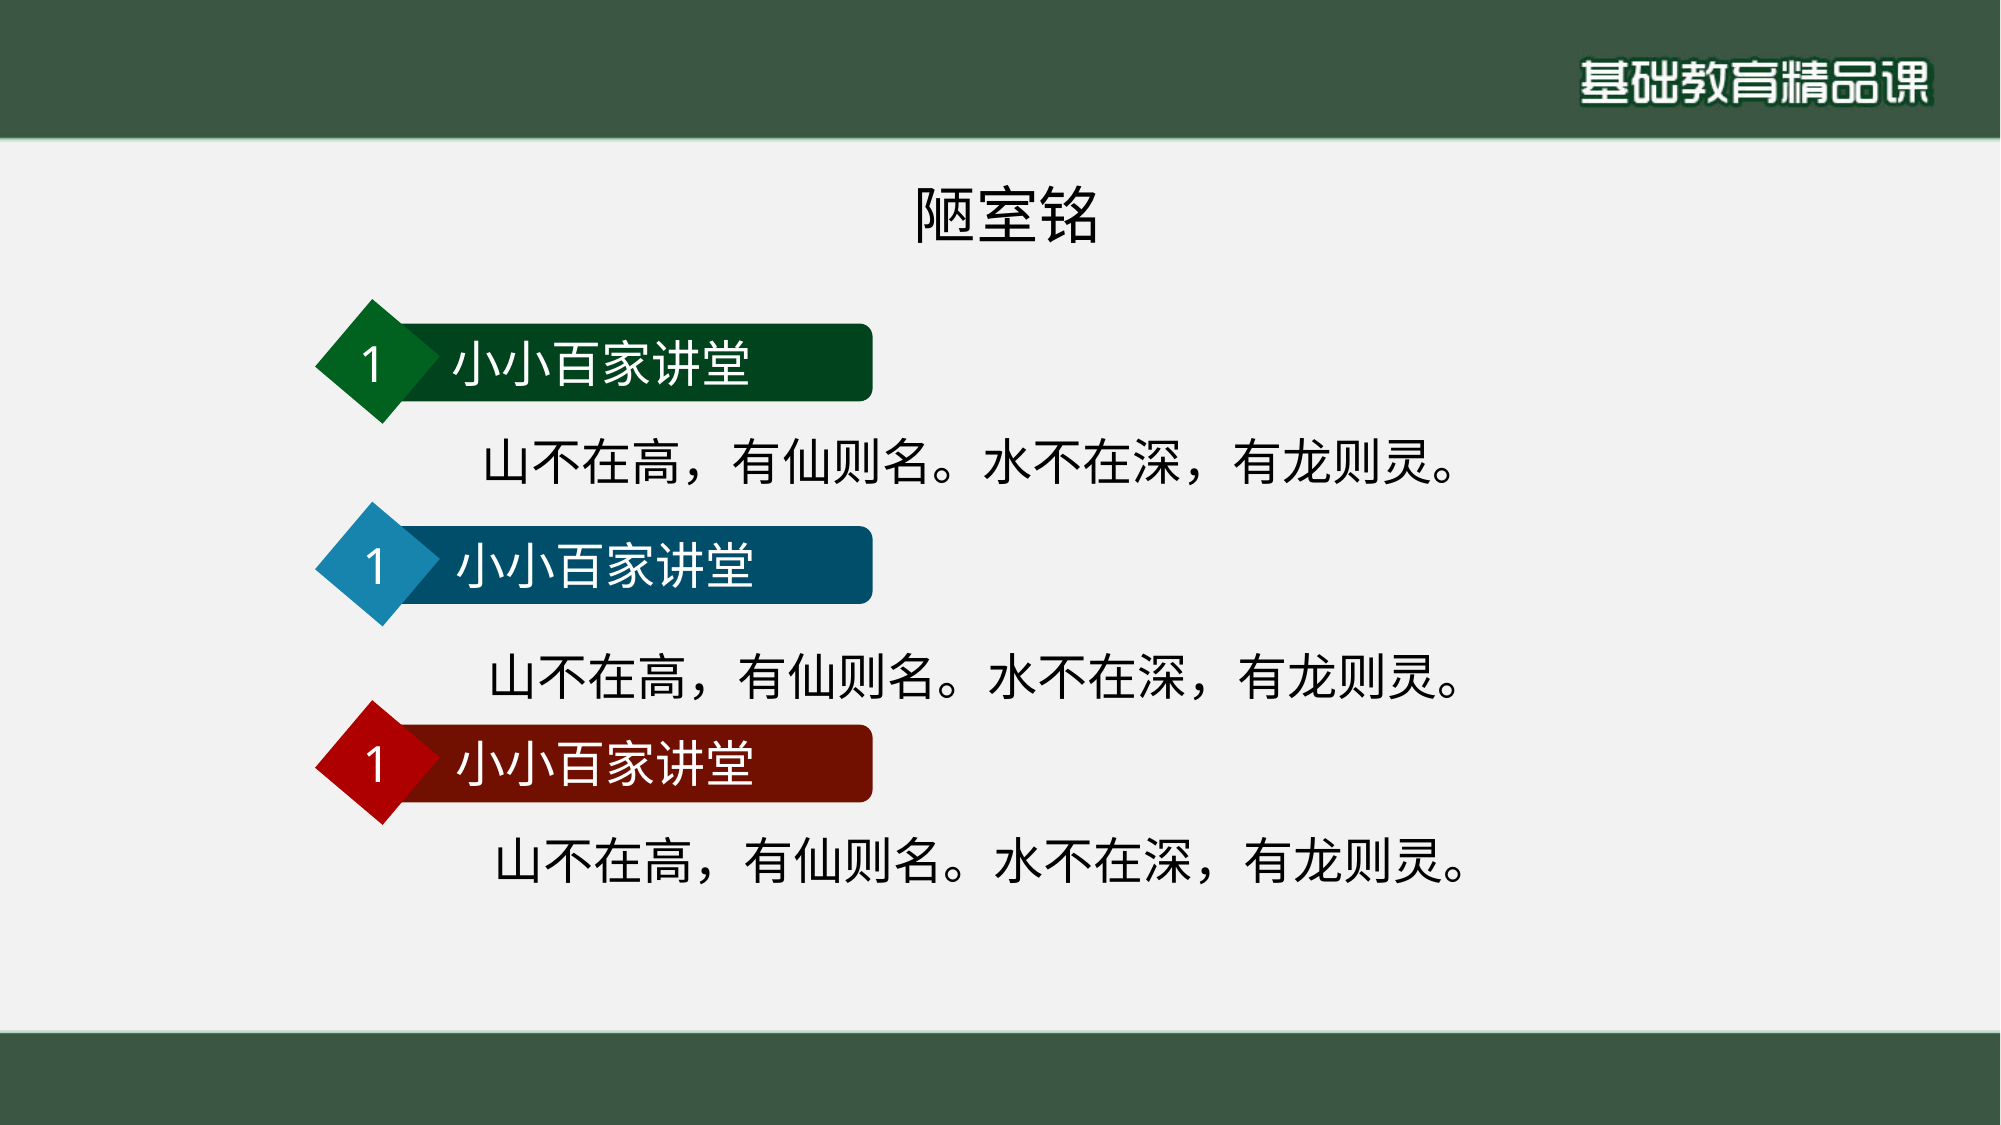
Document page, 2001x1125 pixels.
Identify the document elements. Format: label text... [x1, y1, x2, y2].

text_box 山不在高，有仙则名。水不在深，有龙则灵。 [410, 637, 1511, 713]
title 陋室铭 [334, 177, 1681, 272]
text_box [333, 519, 1122, 609]
text_box 山不在高，有仙则名。水不在深，有龙则灵。 [410, 822, 1511, 898]
picture [0, 0, 2001, 1125]
text_box 山不在高，有仙则名。水不在深，有龙则灵。 [410, 423, 1480, 498]
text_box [333, 317, 1118, 406]
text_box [333, 718, 1122, 807]
